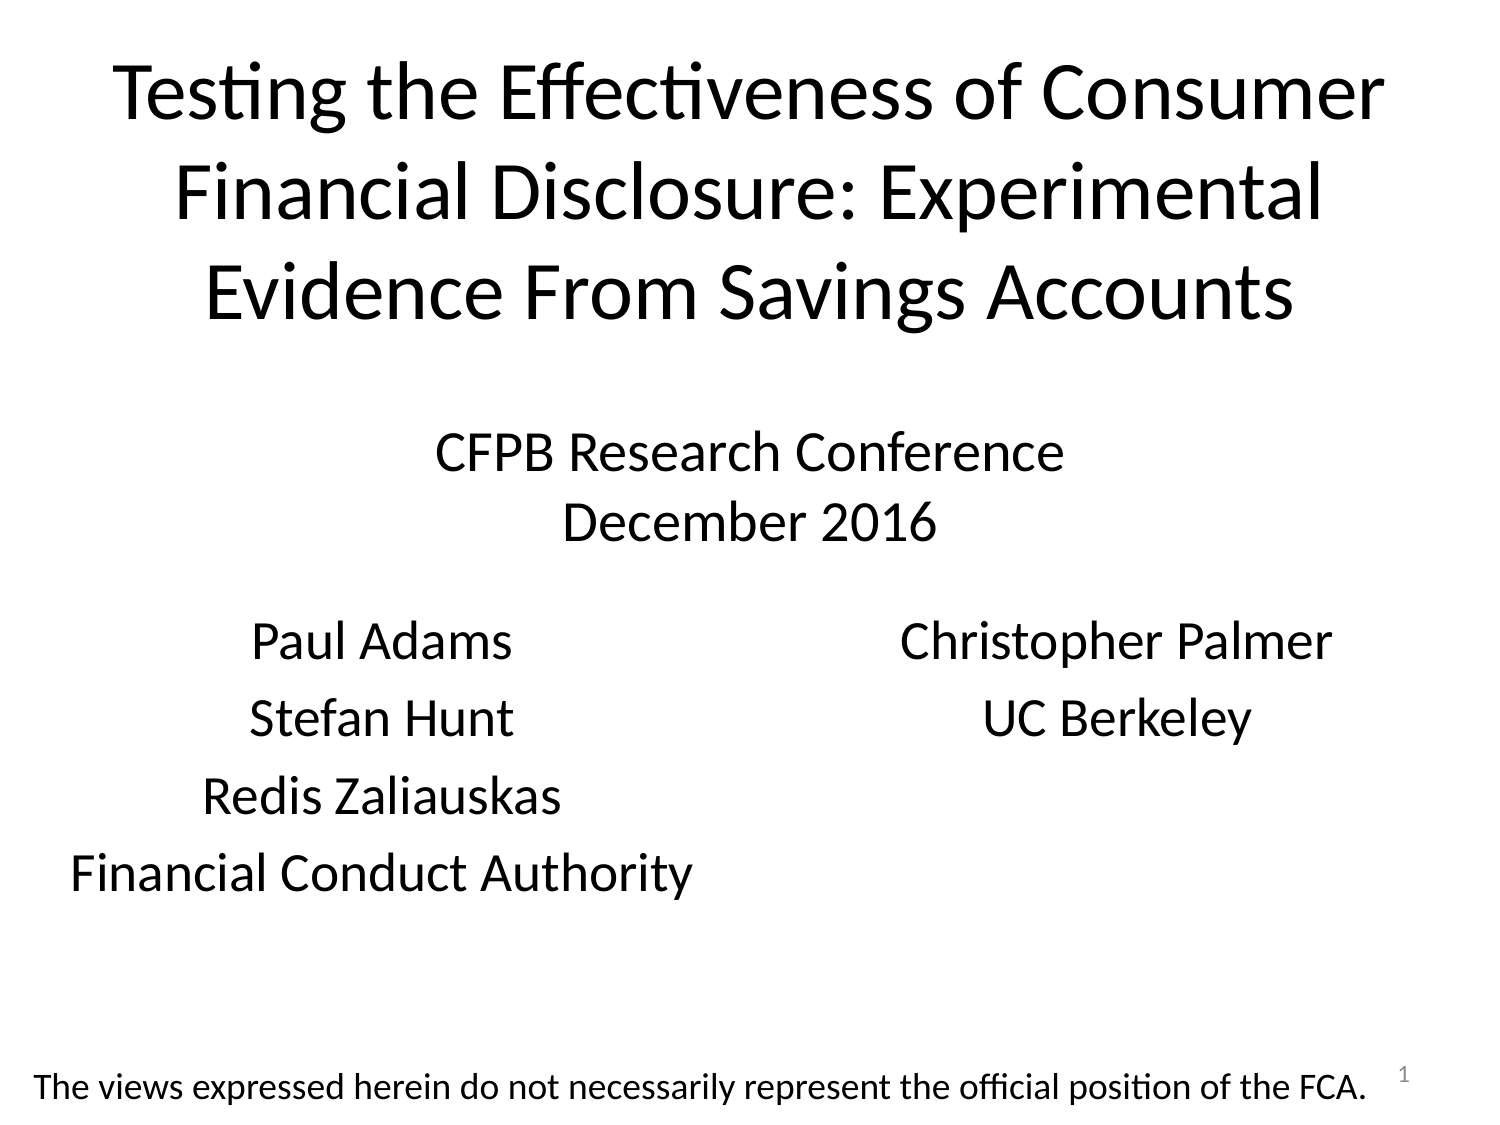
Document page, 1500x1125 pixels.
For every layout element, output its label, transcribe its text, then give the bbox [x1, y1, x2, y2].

text_box The views expressed herein do not necessarily represent the official position of the FCA. [18, 1054, 1385, 1114]
text_box CFPB Research Conference December 2016 [165, 405, 1336, 561]
slide_number 1 [1074, 1042, 1425, 1103]
subtitle Paul Adams Stefan Hunt Redis Zaliauskas Financial Conduct Authority Christopher Palmer UC Berkeley [0, 596, 1500, 992]
title Testing the Effectiveness of Consumer Financial Disclosure: Experimental Evidence From Savings Accounts [0, 0, 1500, 372]
